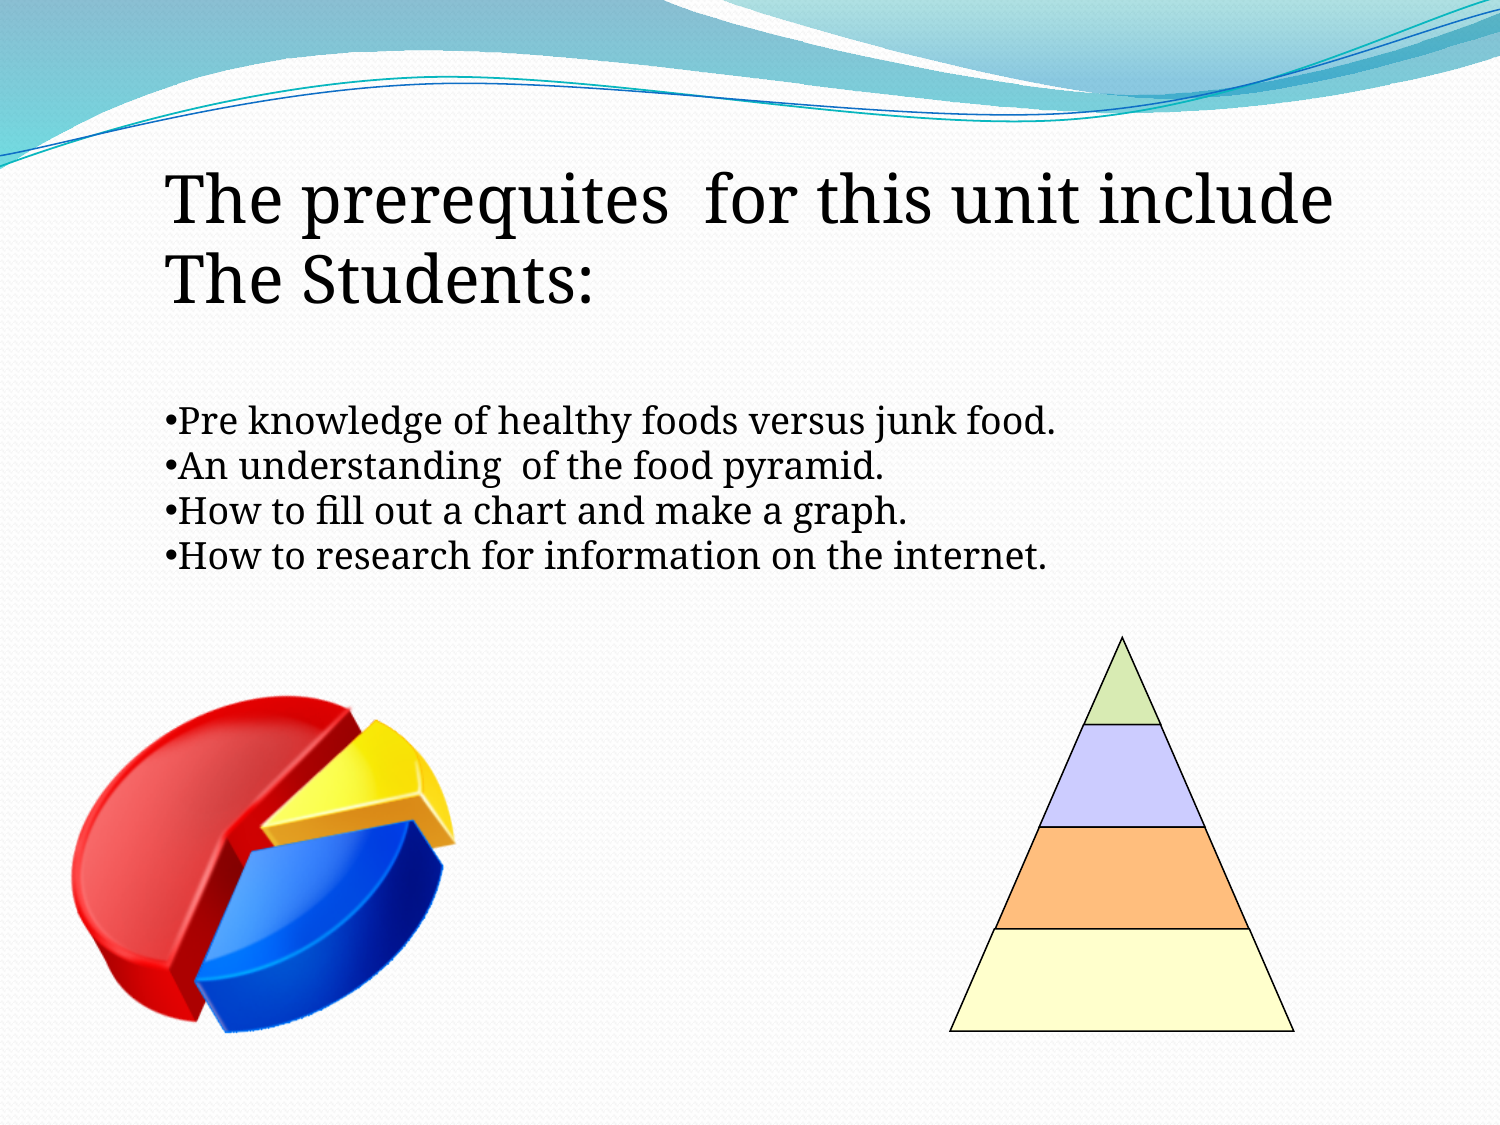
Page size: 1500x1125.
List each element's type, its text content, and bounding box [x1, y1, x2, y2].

text_box The prerequites for this unit include The Students: Pre knowledge of healthy foods versus junk food. An understanding of the food pyramid. How to fill out a chart and make a graph. How to research for information on the internet. [150, 149, 1444, 630]
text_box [949, 637, 1294, 1032]
picture [62, 674, 463, 1076]
